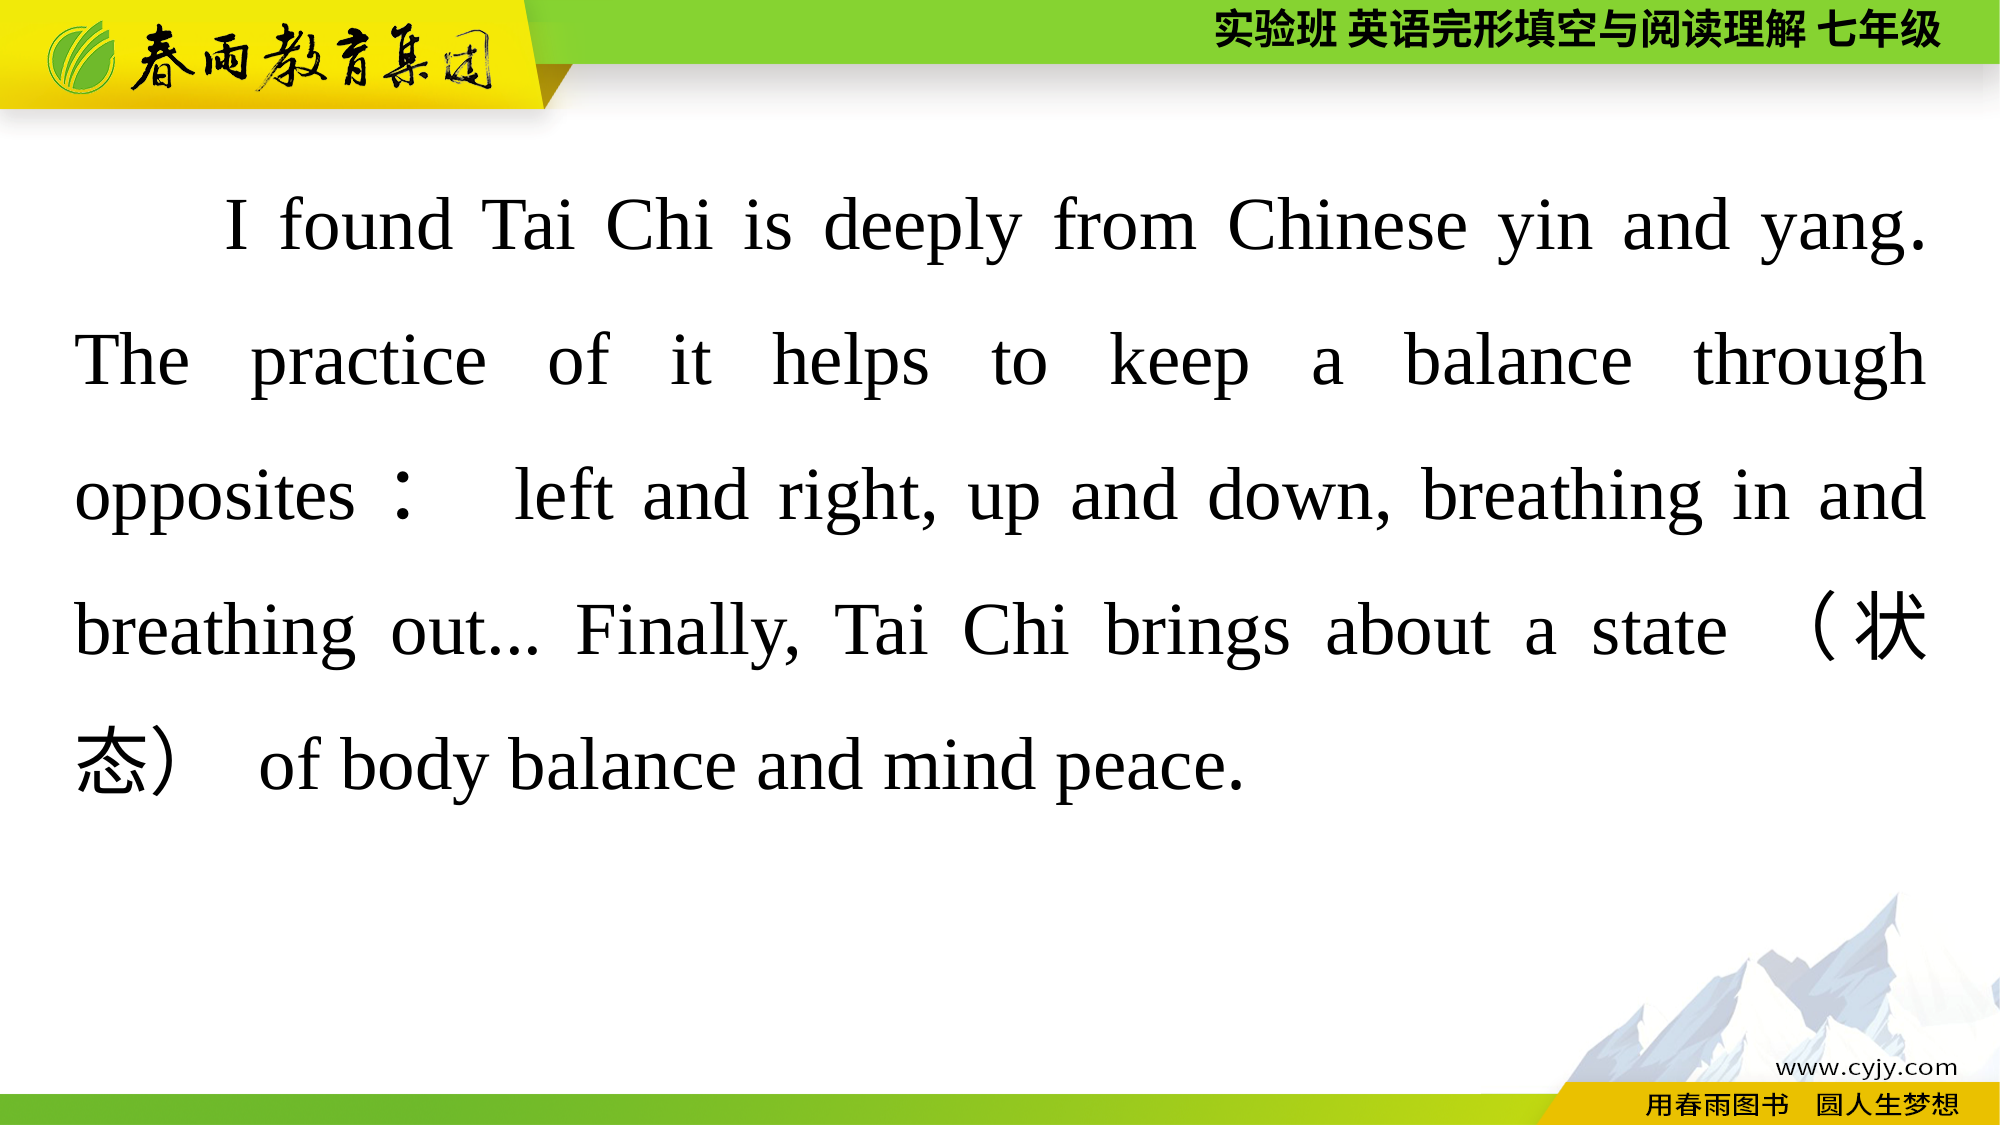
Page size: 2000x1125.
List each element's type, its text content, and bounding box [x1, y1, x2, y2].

picture [0, 0, 2000, 1125]
list I found Tai Chi is deeply from Chinese yin and yang. The practice of it helps to keep a balance through opposites： left and right, up and down, breathing in and breathing out... Finally, Tai Chi brings about a state（状态） of body balance and mind peace. [59, 122, 1944, 819]
